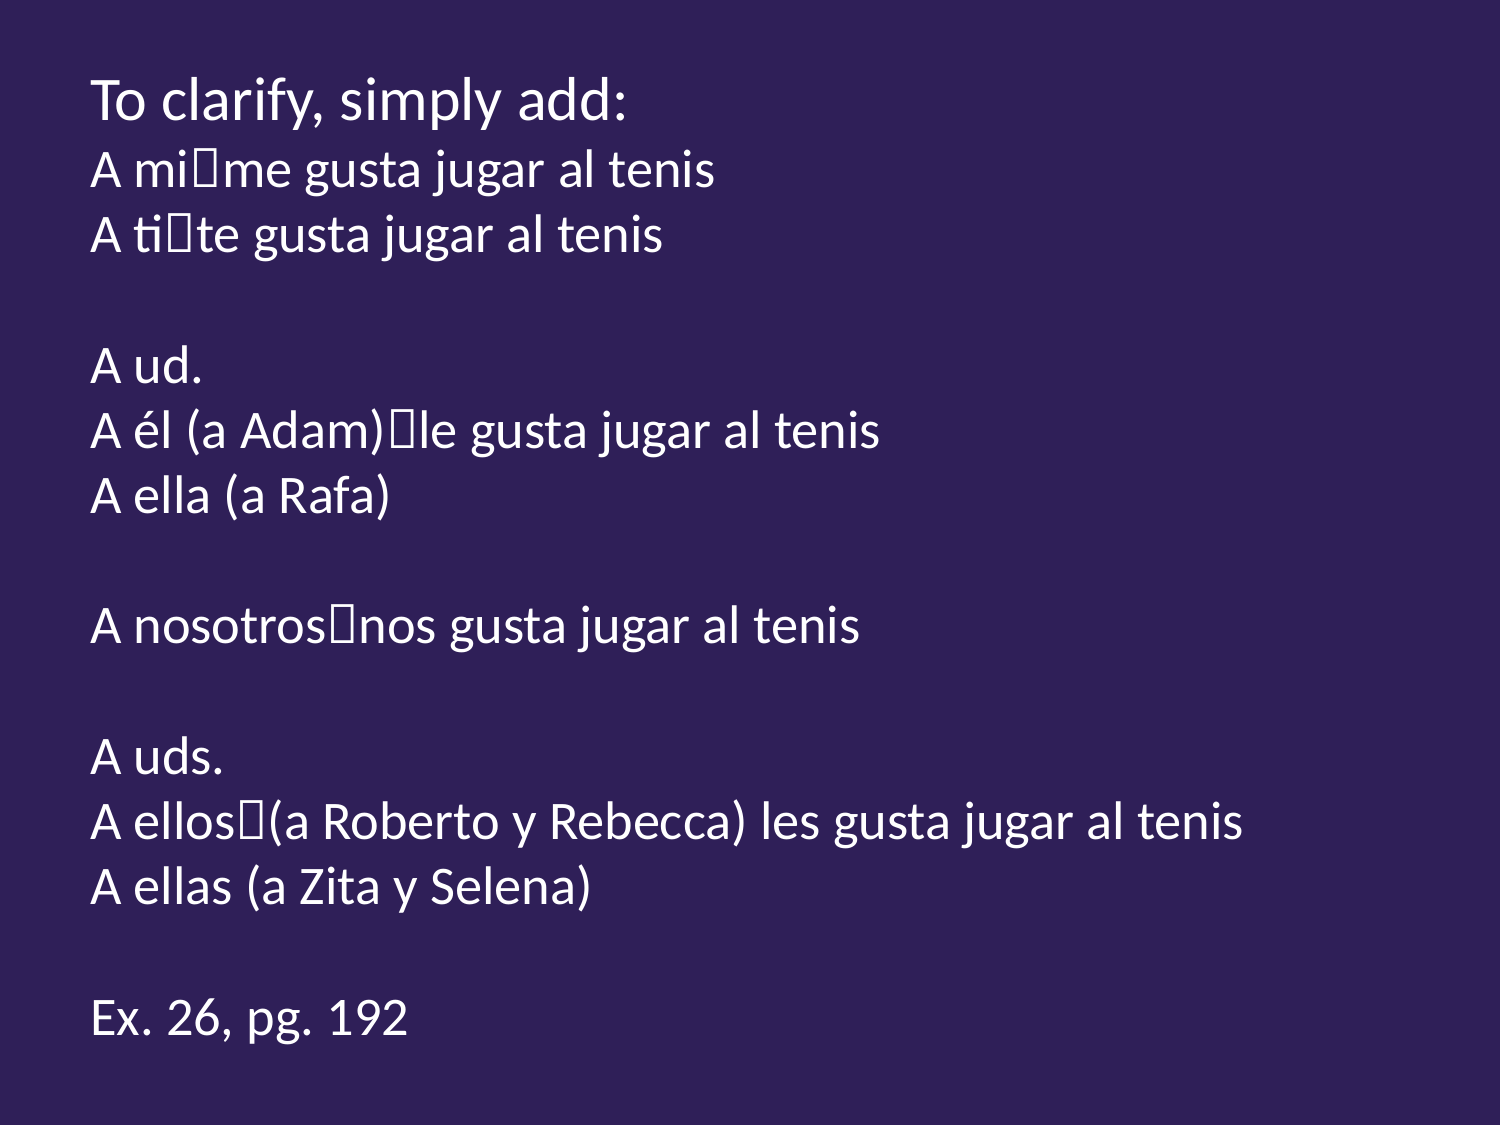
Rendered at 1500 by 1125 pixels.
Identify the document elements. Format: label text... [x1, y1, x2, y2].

title To clarify, simply add: A mime gusta jugar al tenis A tite gusta jugar al tenis A ud. A él (a Adam)le gusta jugar al tenis A ella (a Rafa) A nosotrosnos gusta jugar al tenis A uds. A ellos(a Roberto y Rebecca) les gusta jugar al tenis A ellas (a Zita y Selena) Ex. 26, pg. 192 [75, 45, 1425, 1125]
